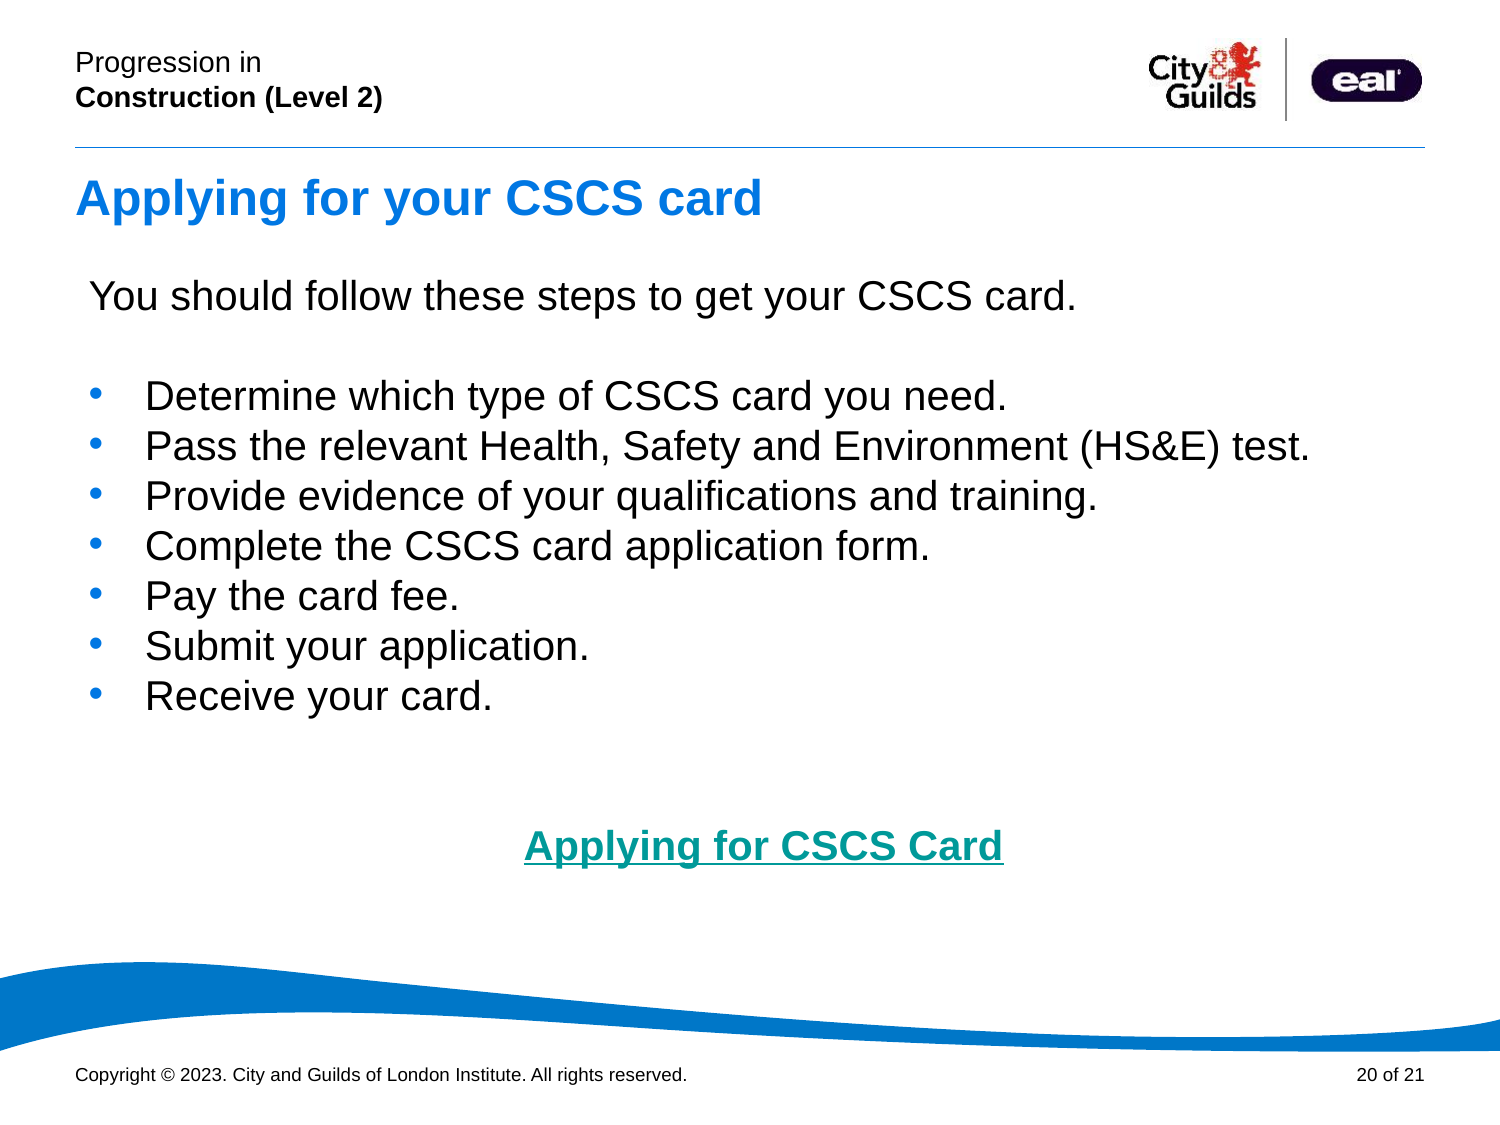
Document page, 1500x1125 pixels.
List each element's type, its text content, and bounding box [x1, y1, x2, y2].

picture [1149, 38, 1422, 121]
list You should follow these steps to get your CSCS card. Determine which type of CSCS card you need. Pass the relevant Health, Safety and Environment (HS&E) test. Provide evidence of your qualifications and training. Complete the CSCS card application form. Pay the card fee. Submit your application. Receive your card. Applying for CSCS Card [88, 243, 1439, 941]
title Applying for your CSCS card [74, 165, 1426, 229]
